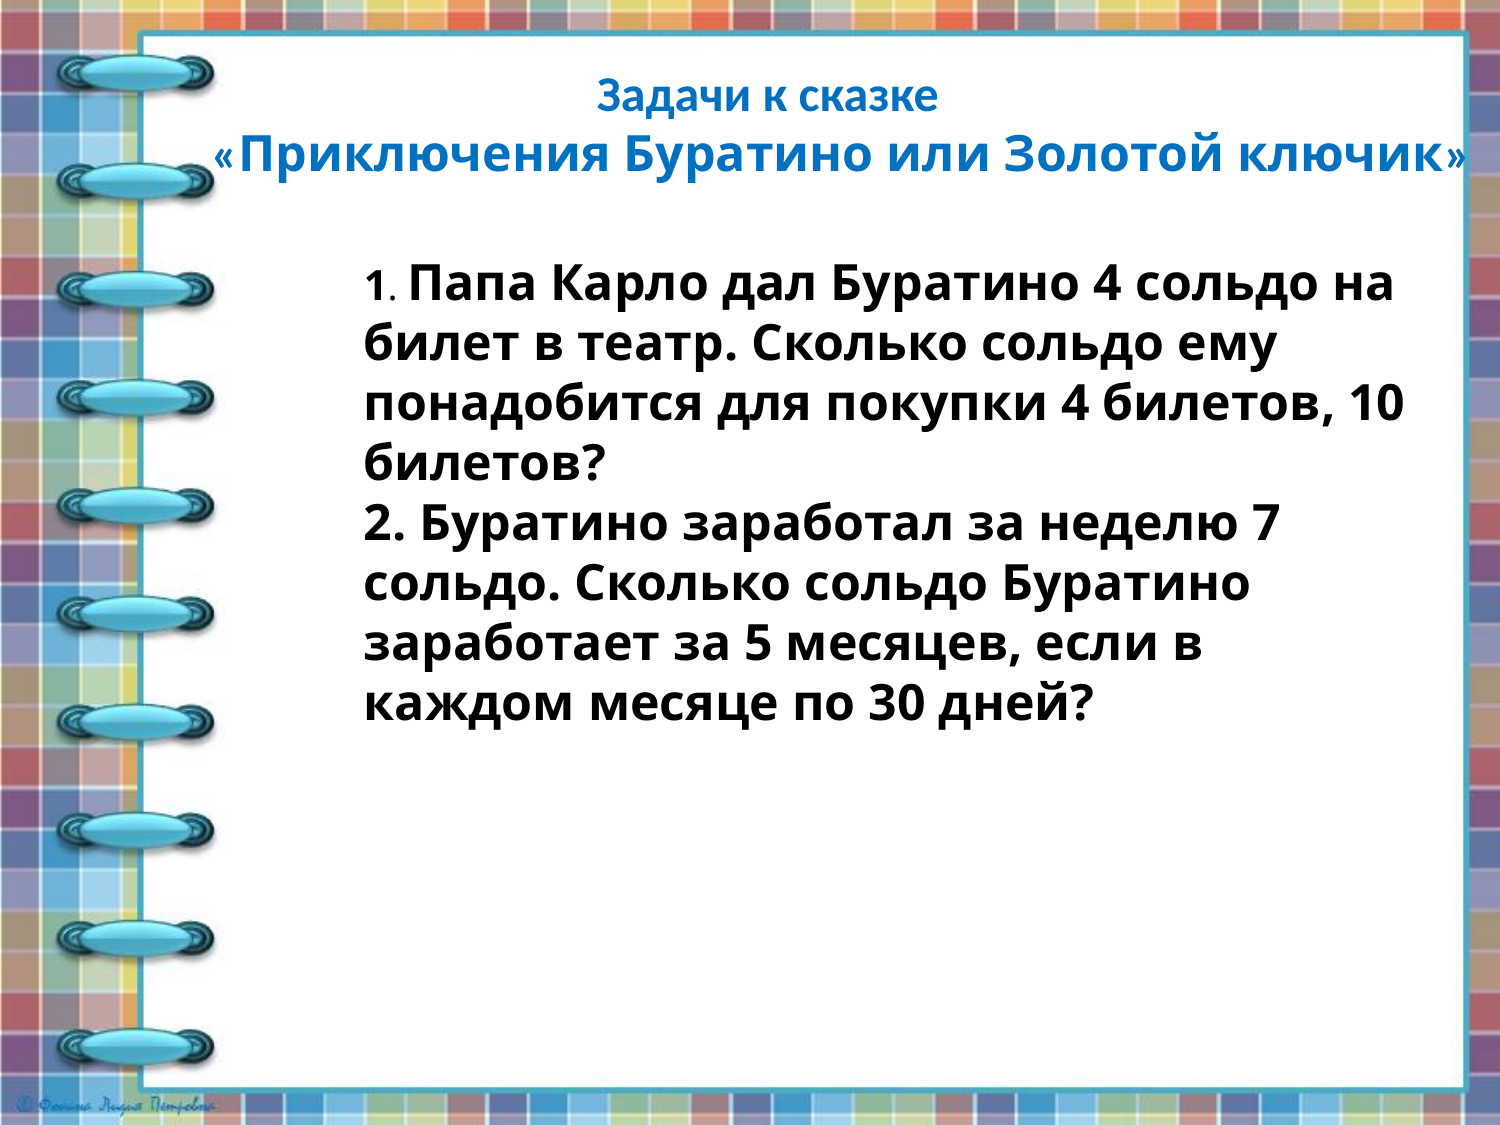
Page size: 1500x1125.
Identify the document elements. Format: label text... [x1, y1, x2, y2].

text_box 1. Папа Карло дал Буратино 4 сольдо на билет в театр. Сколько сольдо ему понадобится для покупки 4 билетов, 10 билетов? 2. Буратино заработал за неделю 7 сольдо. Сколько сольдо Буратино заработает за 5 месяцев, если в каждом месяце по 30 дней? [123, 243, 1424, 792]
text_box Задачи к сказке «Приключения Буратино или Золотой ключик» [58, 54, 1490, 190]
picture [0, 0, 1500, 1125]
